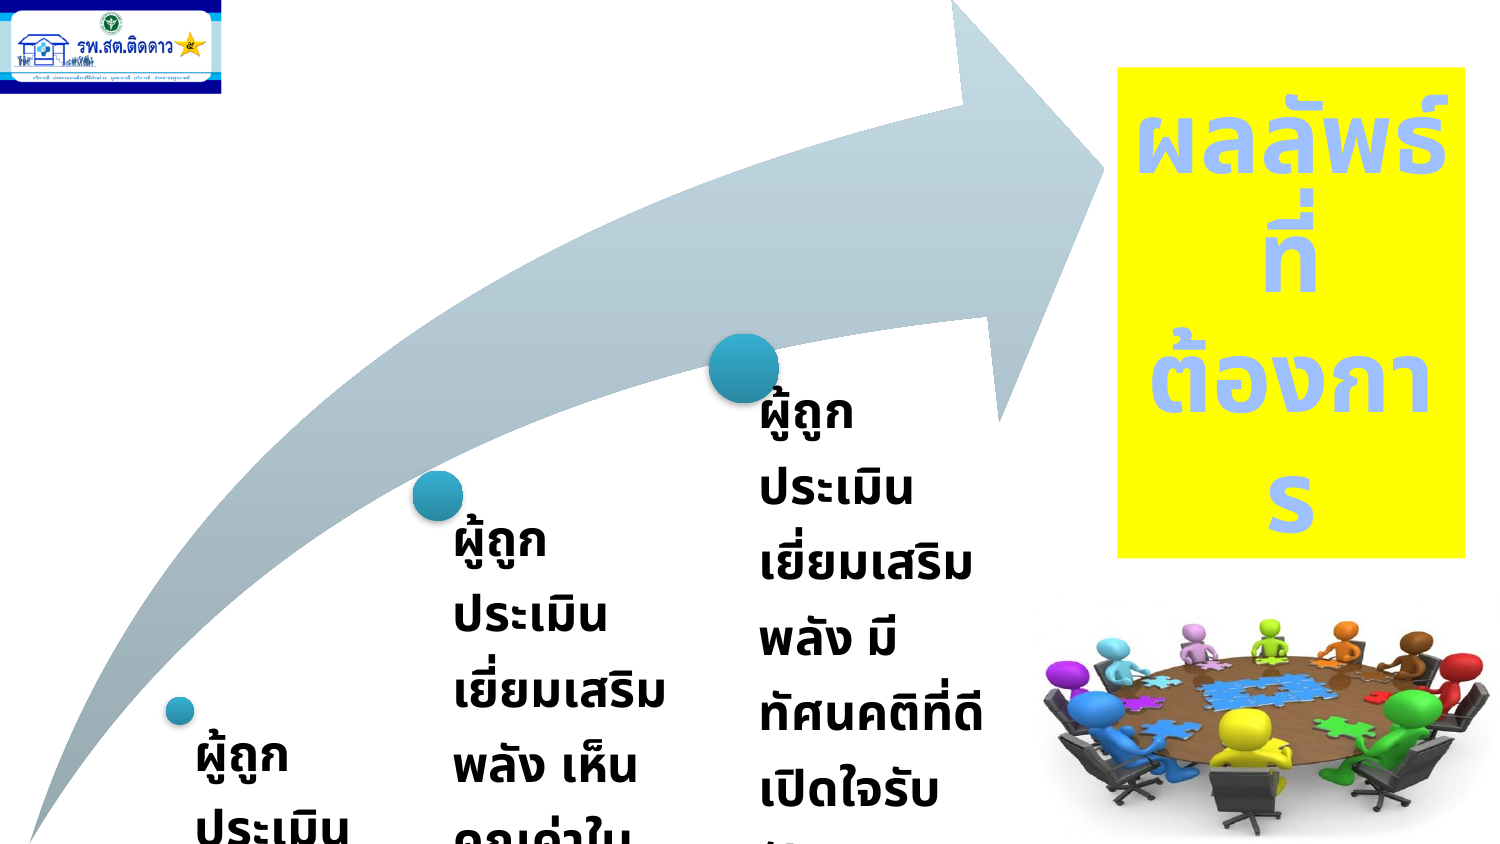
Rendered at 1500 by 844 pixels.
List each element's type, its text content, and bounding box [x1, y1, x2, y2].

picture [0, 0, 222, 94]
picture [1031, 594, 1500, 842]
text_box ผลลัพธ์ ที่ต้องการ [1117, 67, 1465, 559]
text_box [29, 0, 1105, 844]
